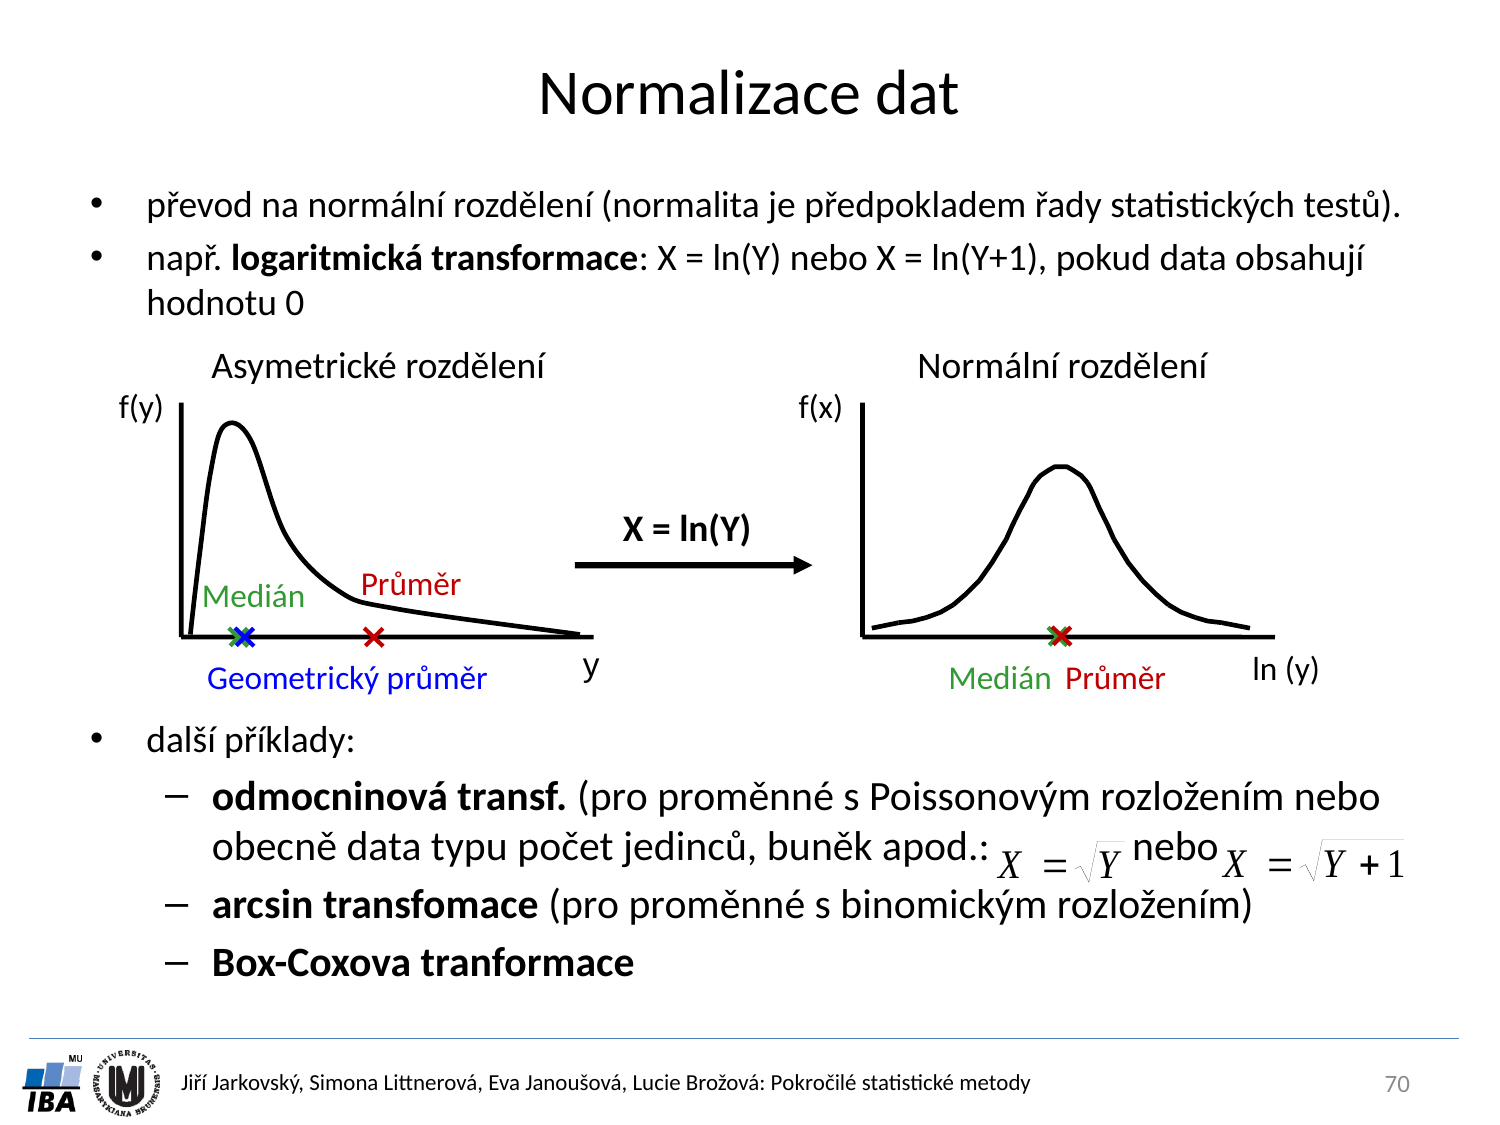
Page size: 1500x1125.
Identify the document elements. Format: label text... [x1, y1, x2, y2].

text_box f(x) [783, 378, 901, 443]
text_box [989, 831, 1134, 890]
text_box Medián [948, 656, 1053, 697]
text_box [1214, 829, 1412, 888]
slide_number 70 [1074, 1052, 1425, 1113]
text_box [180, 402, 594, 638]
text_box Průměr [1065, 656, 1166, 697]
text_box [598, 559, 813, 572]
text_box ln (y) [1237, 640, 1404, 705]
text_box f(y) [104, 378, 223, 443]
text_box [862, 402, 1276, 638]
text_box Asymetrické rozdělení [160, 333, 597, 394]
text_box X = ln(Y) [598, 497, 838, 558]
text_box Normální rozdělení [844, 333, 1281, 394]
list převod na normální rozdělení (normalita je předpokladem řady statistických testů). např. logaritmická transformace: X = ln(Y) nebo X = ln(Y+1), pokud data obsahují hodnotu 0 další příklady: odmocninová transf. (pro proměnné s Poissonovým rozložením nebo obecně data typu počet jedinců, buněk apod.: nebo arcsin transfomace (pro proměnné s binomickým rozložením) Box-Coxova tranformace [75, 172, 1425, 1083]
picture [22, 1055, 82, 1112]
picture [93, 1083, 160, 1117]
text_box Geometrický průměr [206, 656, 488, 697]
text_box y [568, 635, 611, 700]
title Normalizace dat [75, 42, 1425, 135]
